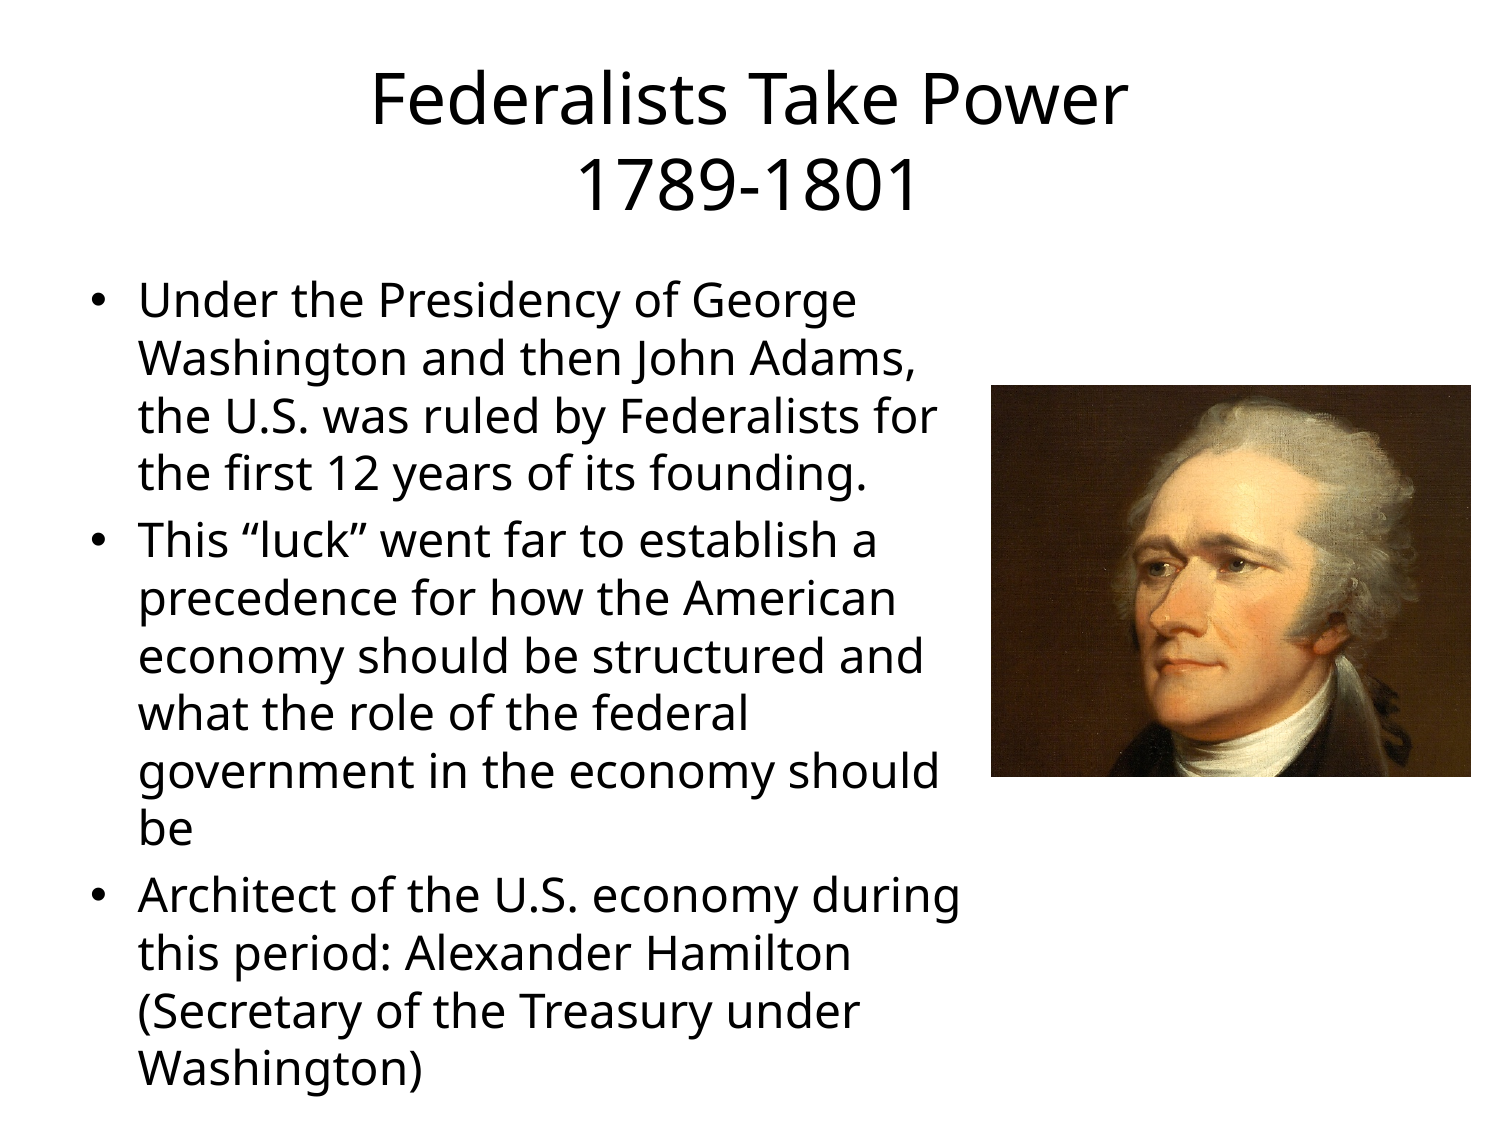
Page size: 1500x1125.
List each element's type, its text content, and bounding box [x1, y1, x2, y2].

title Federalists Take Power 1789-1801 [75, 45, 1425, 233]
list Under the Presidency of George Washington and then John Adams, the U.S. was ruled by Federalists for the first 12 years of its founding. This “luck” went far to establish a precedence for how the American economy should be structured and what the role of the federal government in the economy should be Architect of the U.S. economy during this period: Alexander Hamilton (Secretary of the Treasury under Washington) [75, 262, 992, 1125]
picture [991, 385, 1471, 777]
